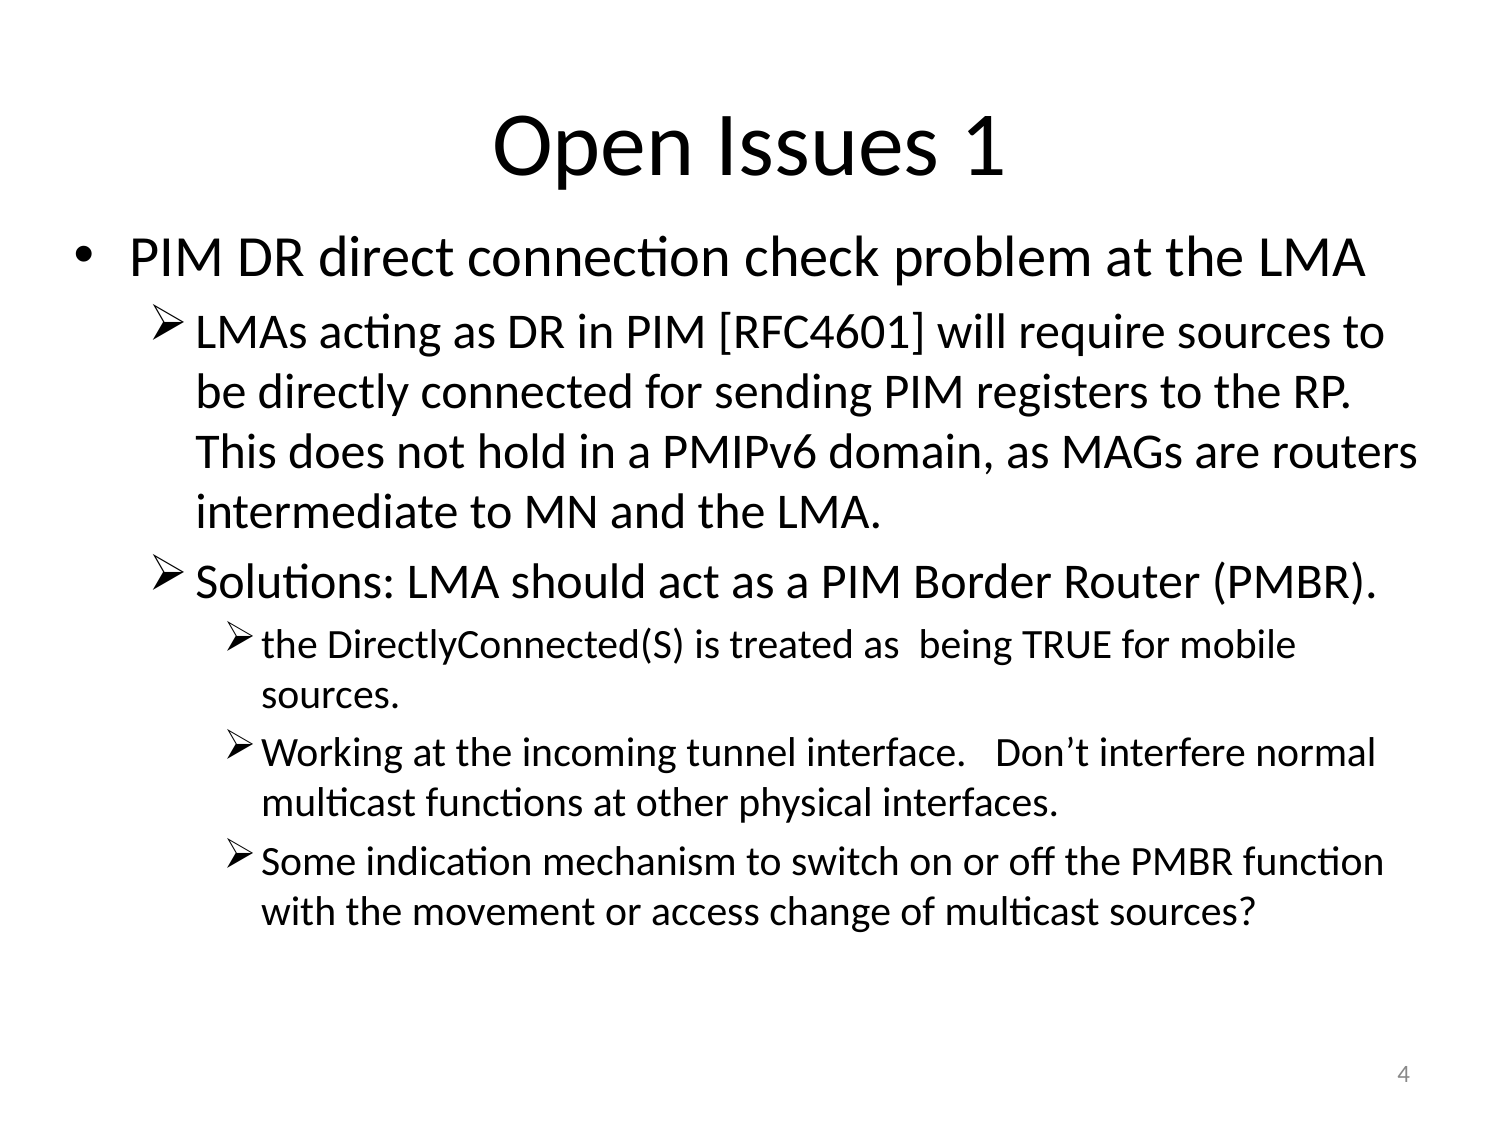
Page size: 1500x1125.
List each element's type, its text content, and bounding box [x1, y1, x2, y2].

slide_number 4 [1074, 1042, 1425, 1103]
list PIM DR direct connection check problem at the LMA LMAs acting as DR in PIM [RFC4601] will require sources to be directly connected for sending PIM registers to the RP. This does not hold in a PMIPv6 domain, as MAGs are routers intermediate to MN and the LMA. Solutions: LMA should act as a PIM Border Router (PMBR). the DirectlyConnected(S) is treated as being TRUE for mobile sources. Working at the incoming tunnel interface. Don’t interfere normal multicast functions at other physical interfaces. Some indication mechanism to switch on or off the PMBR function with the movement or access change of multicast sources? [58, 210, 1453, 1021]
title Open Issues 1 [74, 44, 1426, 210]
